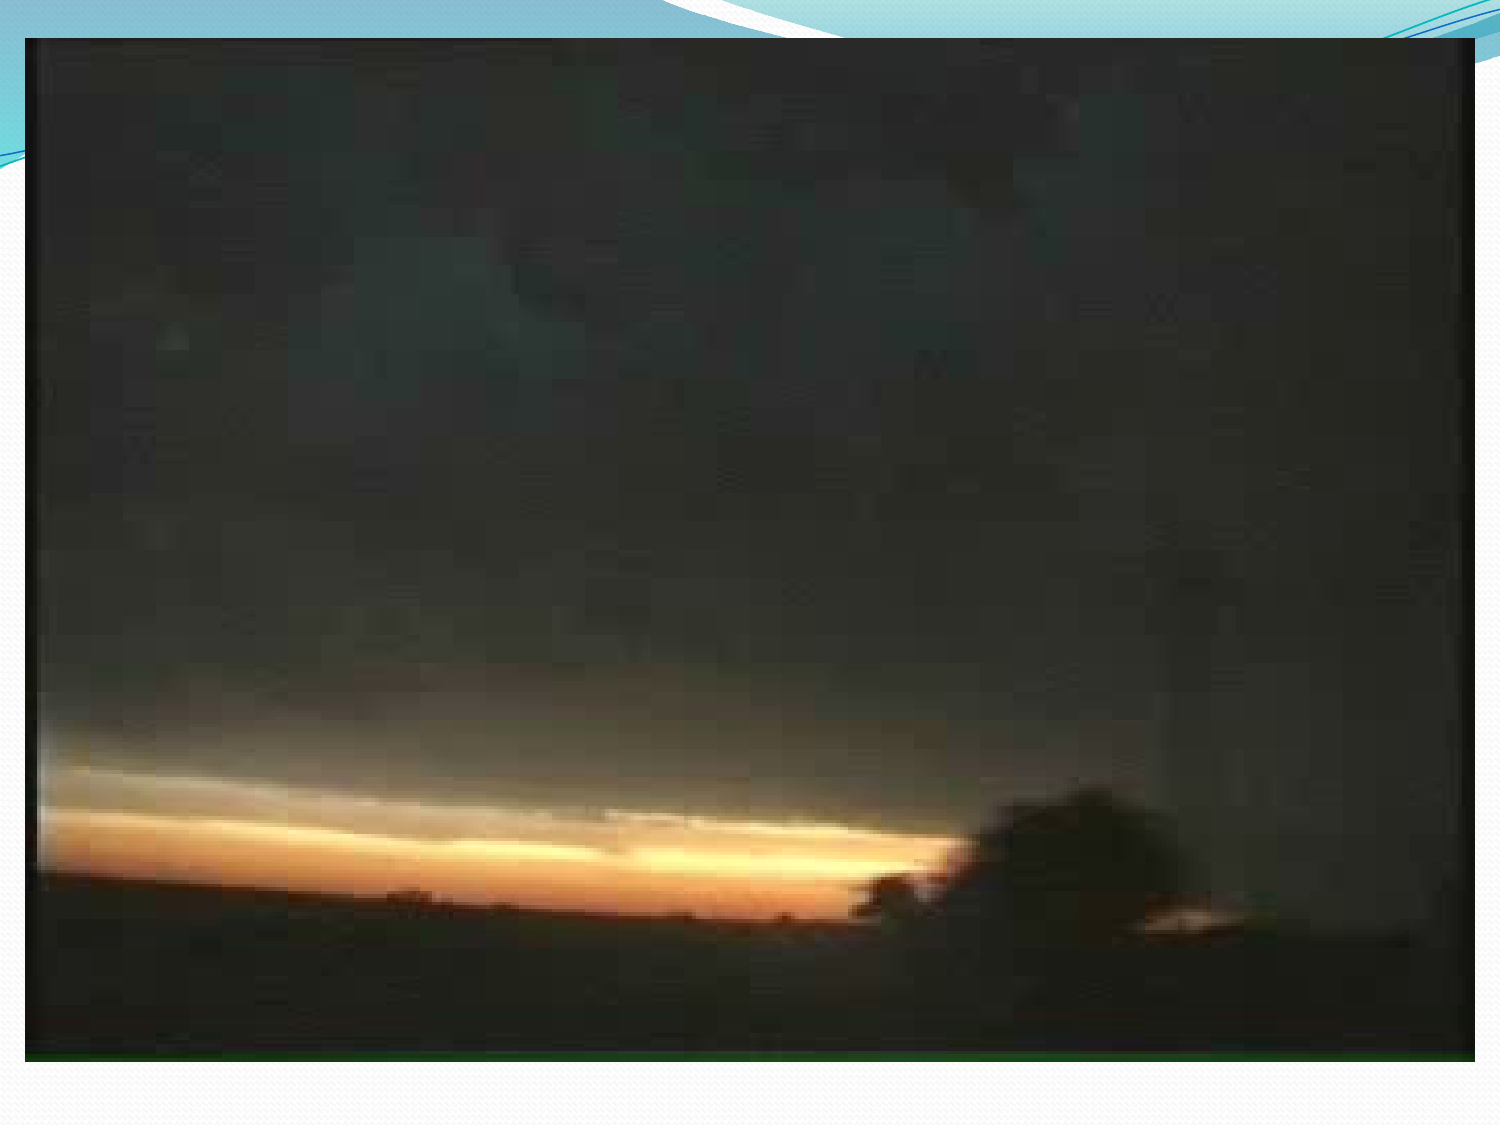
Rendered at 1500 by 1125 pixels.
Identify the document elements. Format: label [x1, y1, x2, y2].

list [24, 37, 1476, 1063]
